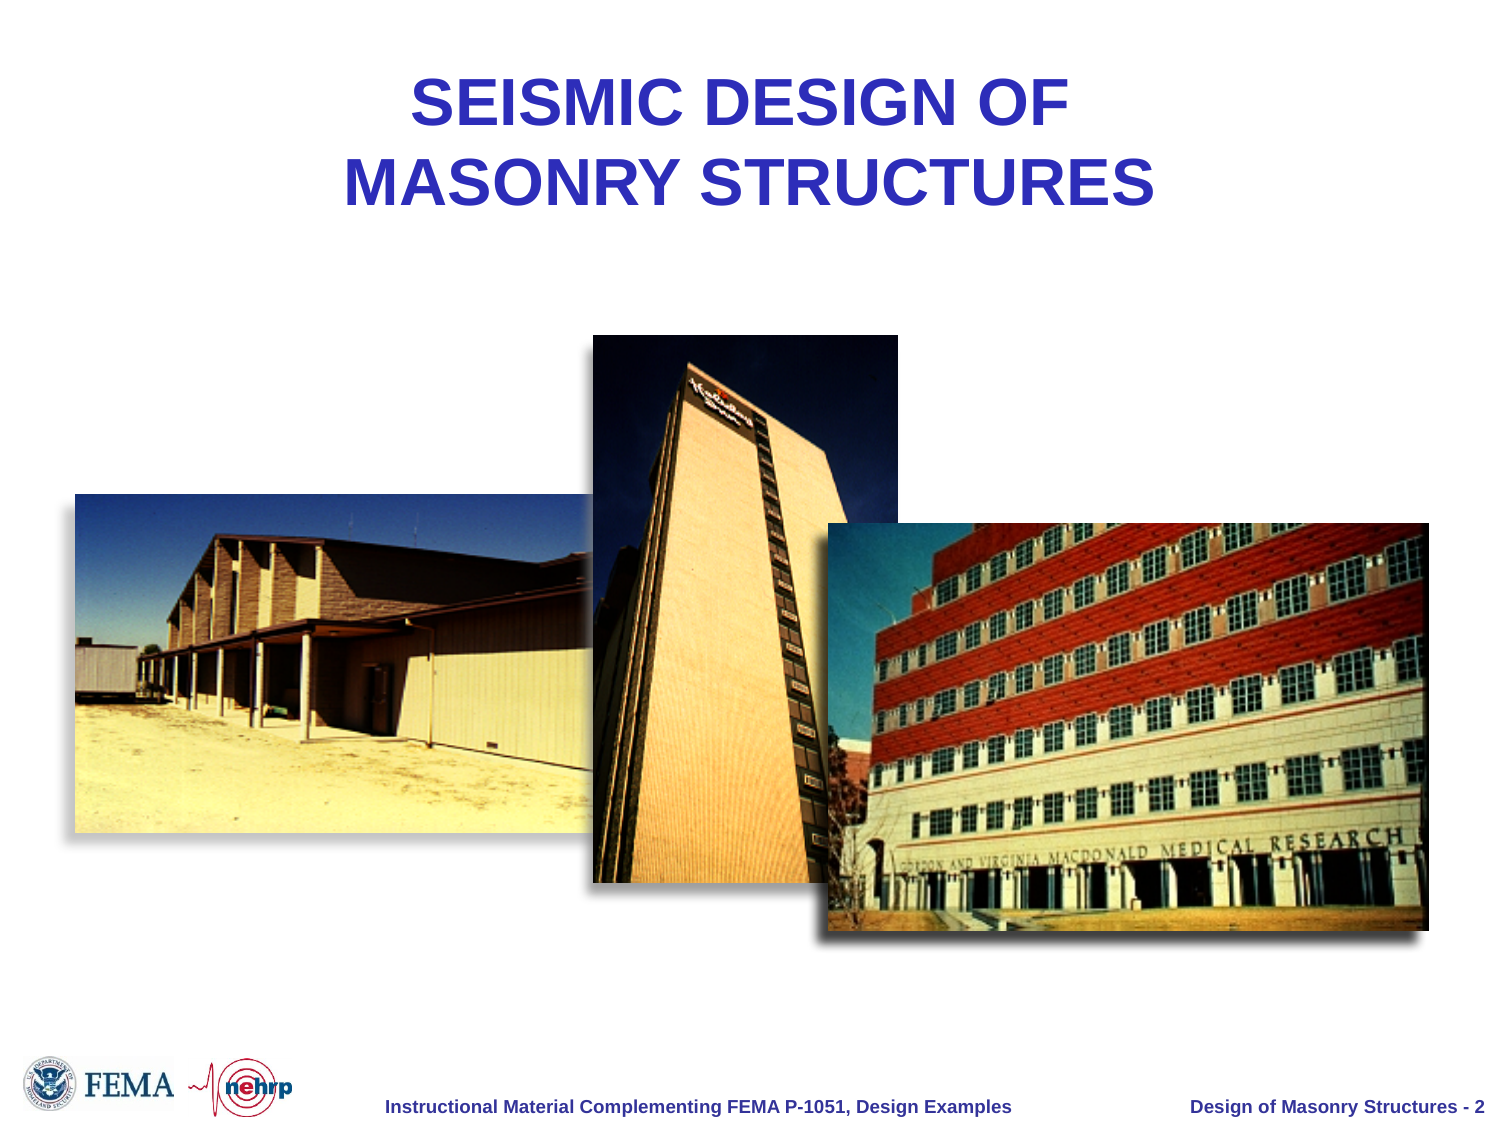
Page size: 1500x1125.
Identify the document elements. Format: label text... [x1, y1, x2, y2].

picture [188, 1058, 292, 1117]
footer Instructional Material Complementing FEMA P-1051, Design Examples [337, 1087, 1042, 1125]
picture [23, 1056, 174, 1111]
slide_number Design of Masonry Structures - 2 [1042, 1077, 1500, 1125]
title SEISMIC DESIGN OF MASONRY STRUCTURES [75, 45, 1425, 233]
picture [74, 335, 1429, 931]
